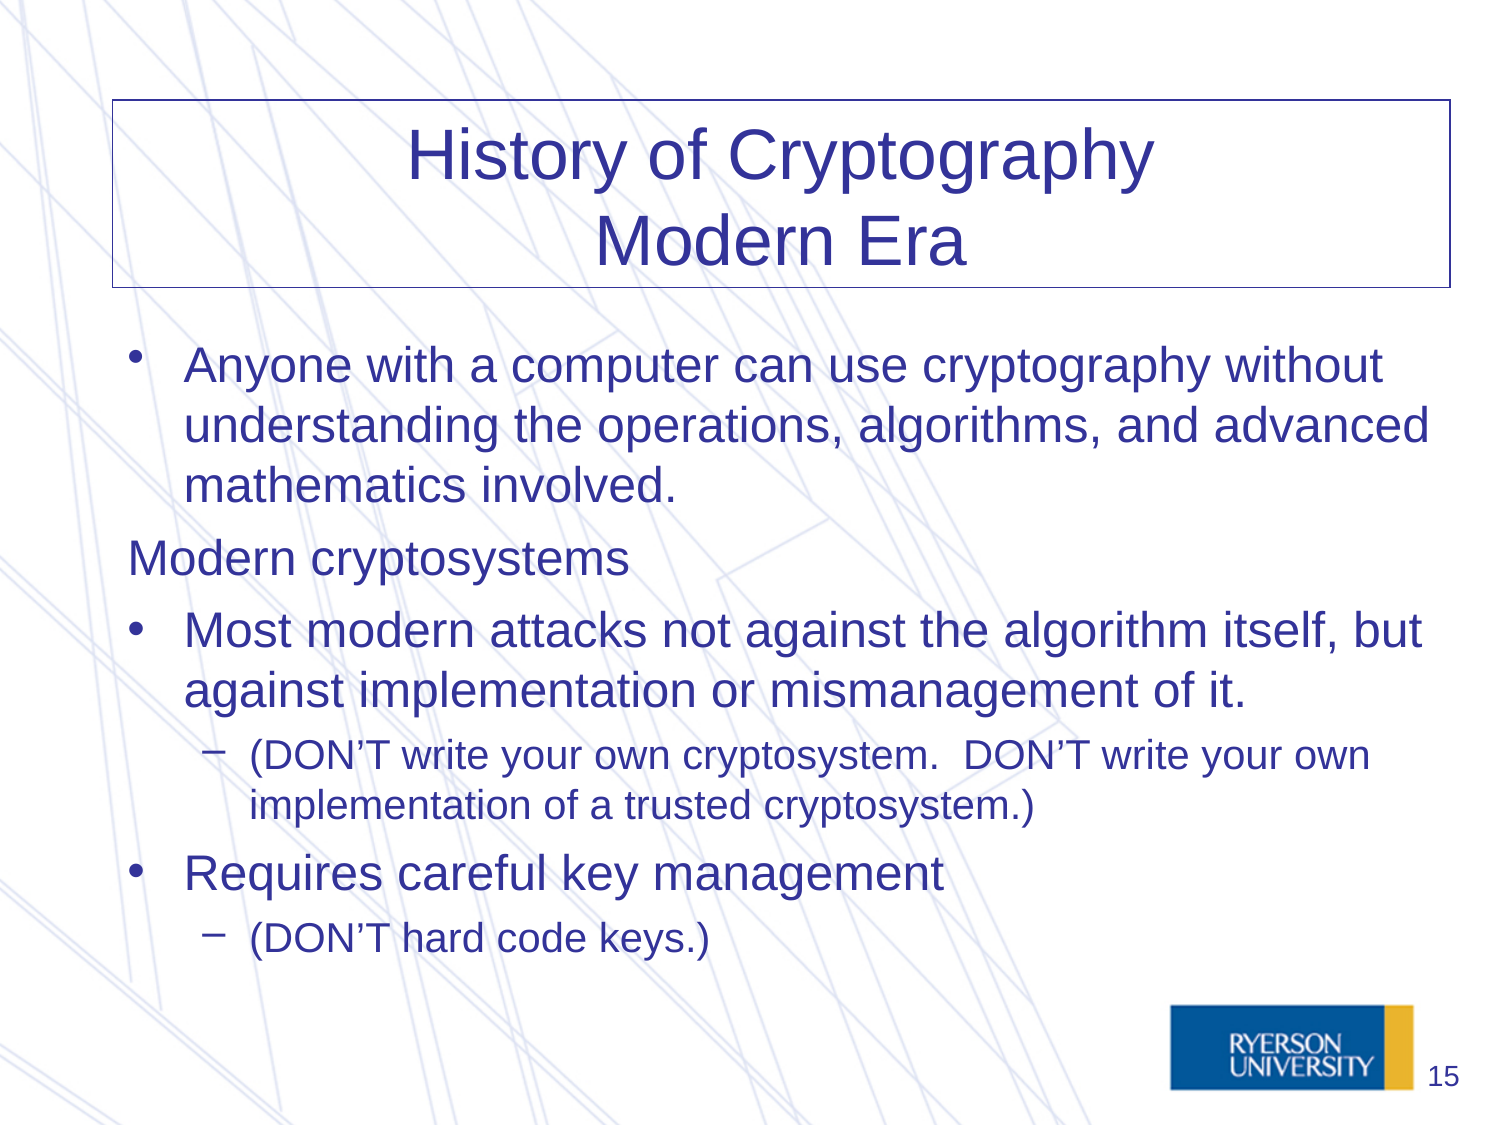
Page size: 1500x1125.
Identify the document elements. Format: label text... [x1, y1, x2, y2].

slide_number 15 [1399, 1049, 1476, 1113]
title History of Cryptography Modern Era [112, 99, 1451, 288]
list Anyone with a computer can use cryptography without understanding the operations, algorithms, and advanced mathematics involved. Modern cryptosystems Most modern attacks not against the algorithm itself, but against implementation or mismanagement of it. (DON’T write your own cryptosystem. DON’T write your own implementation of a trusted cryptosystem.)‏ Requires careful key management (DON’T hard code keys.)‏ [112, 324, 1451, 1001]
picture [0, 0, 1500, 1125]
